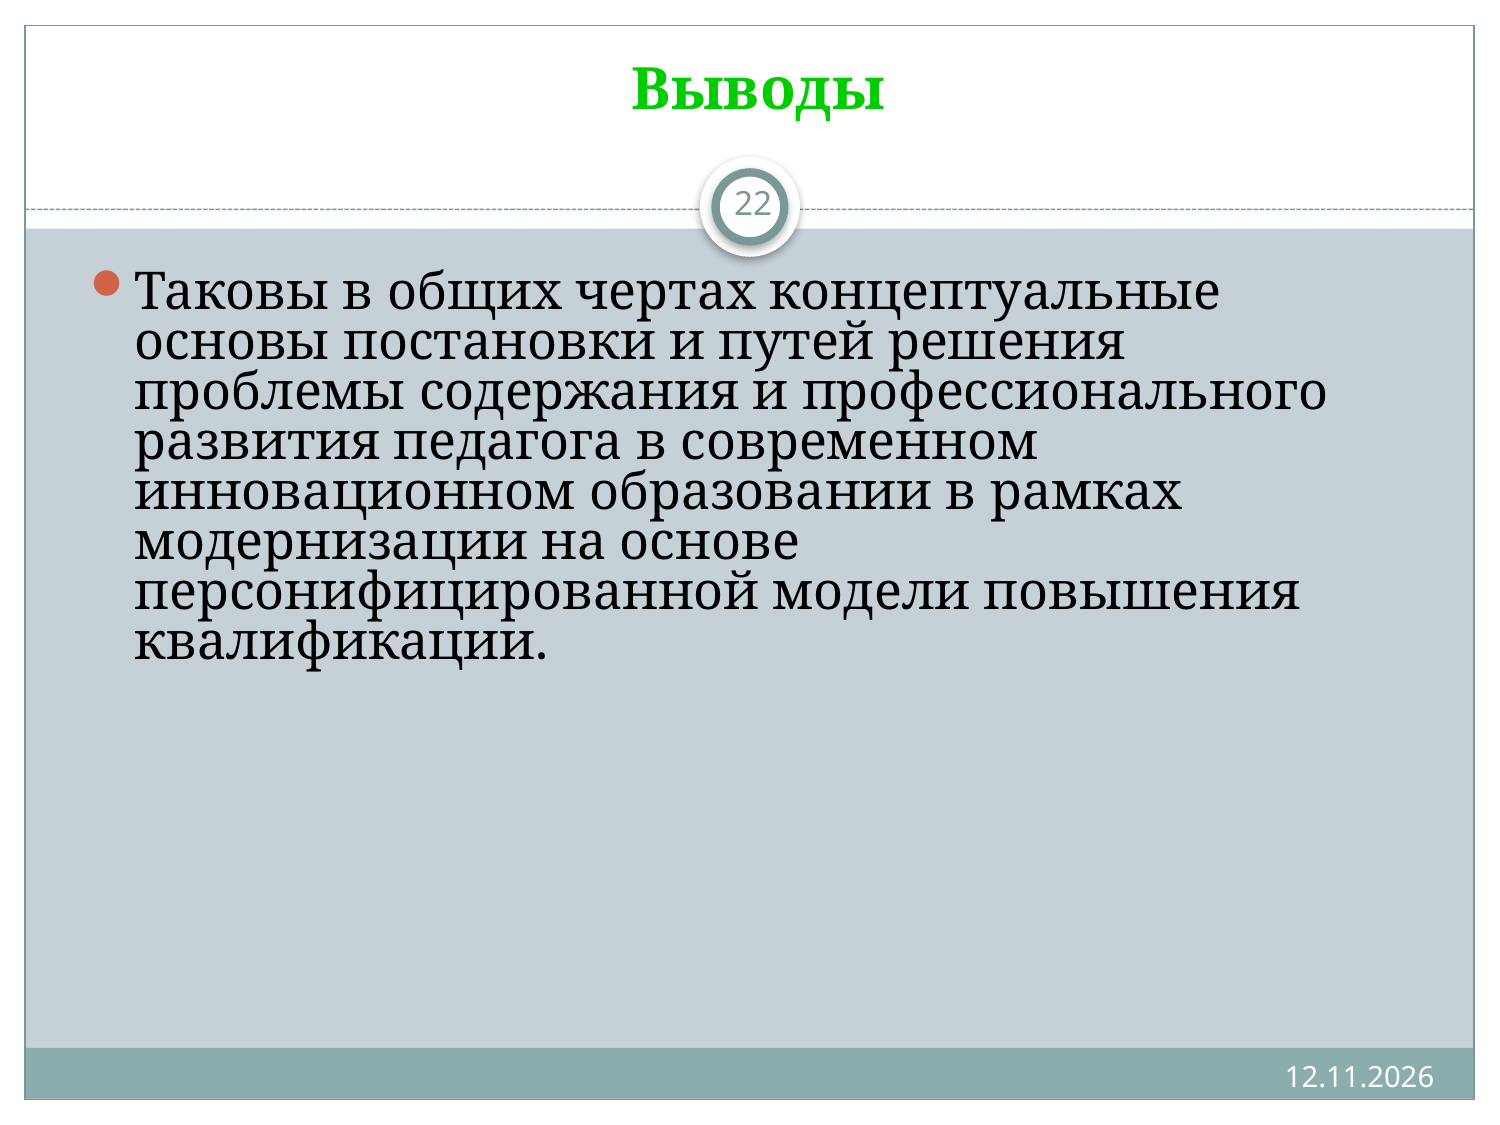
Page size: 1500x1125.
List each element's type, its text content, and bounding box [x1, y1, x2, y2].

title Выводы [58, 58, 1459, 129]
list Таковы в общих чертах концептуальные основы постановки и путей решения проблемы содержания и профессионального развития педагога в современном инновационном образовании в рамках модернизации на основе персонифицированной модели повышения квалификации. [75, 262, 1425, 1094]
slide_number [950, 1050, 1450, 1111]
slide_number 22 [715, 168, 791, 241]
